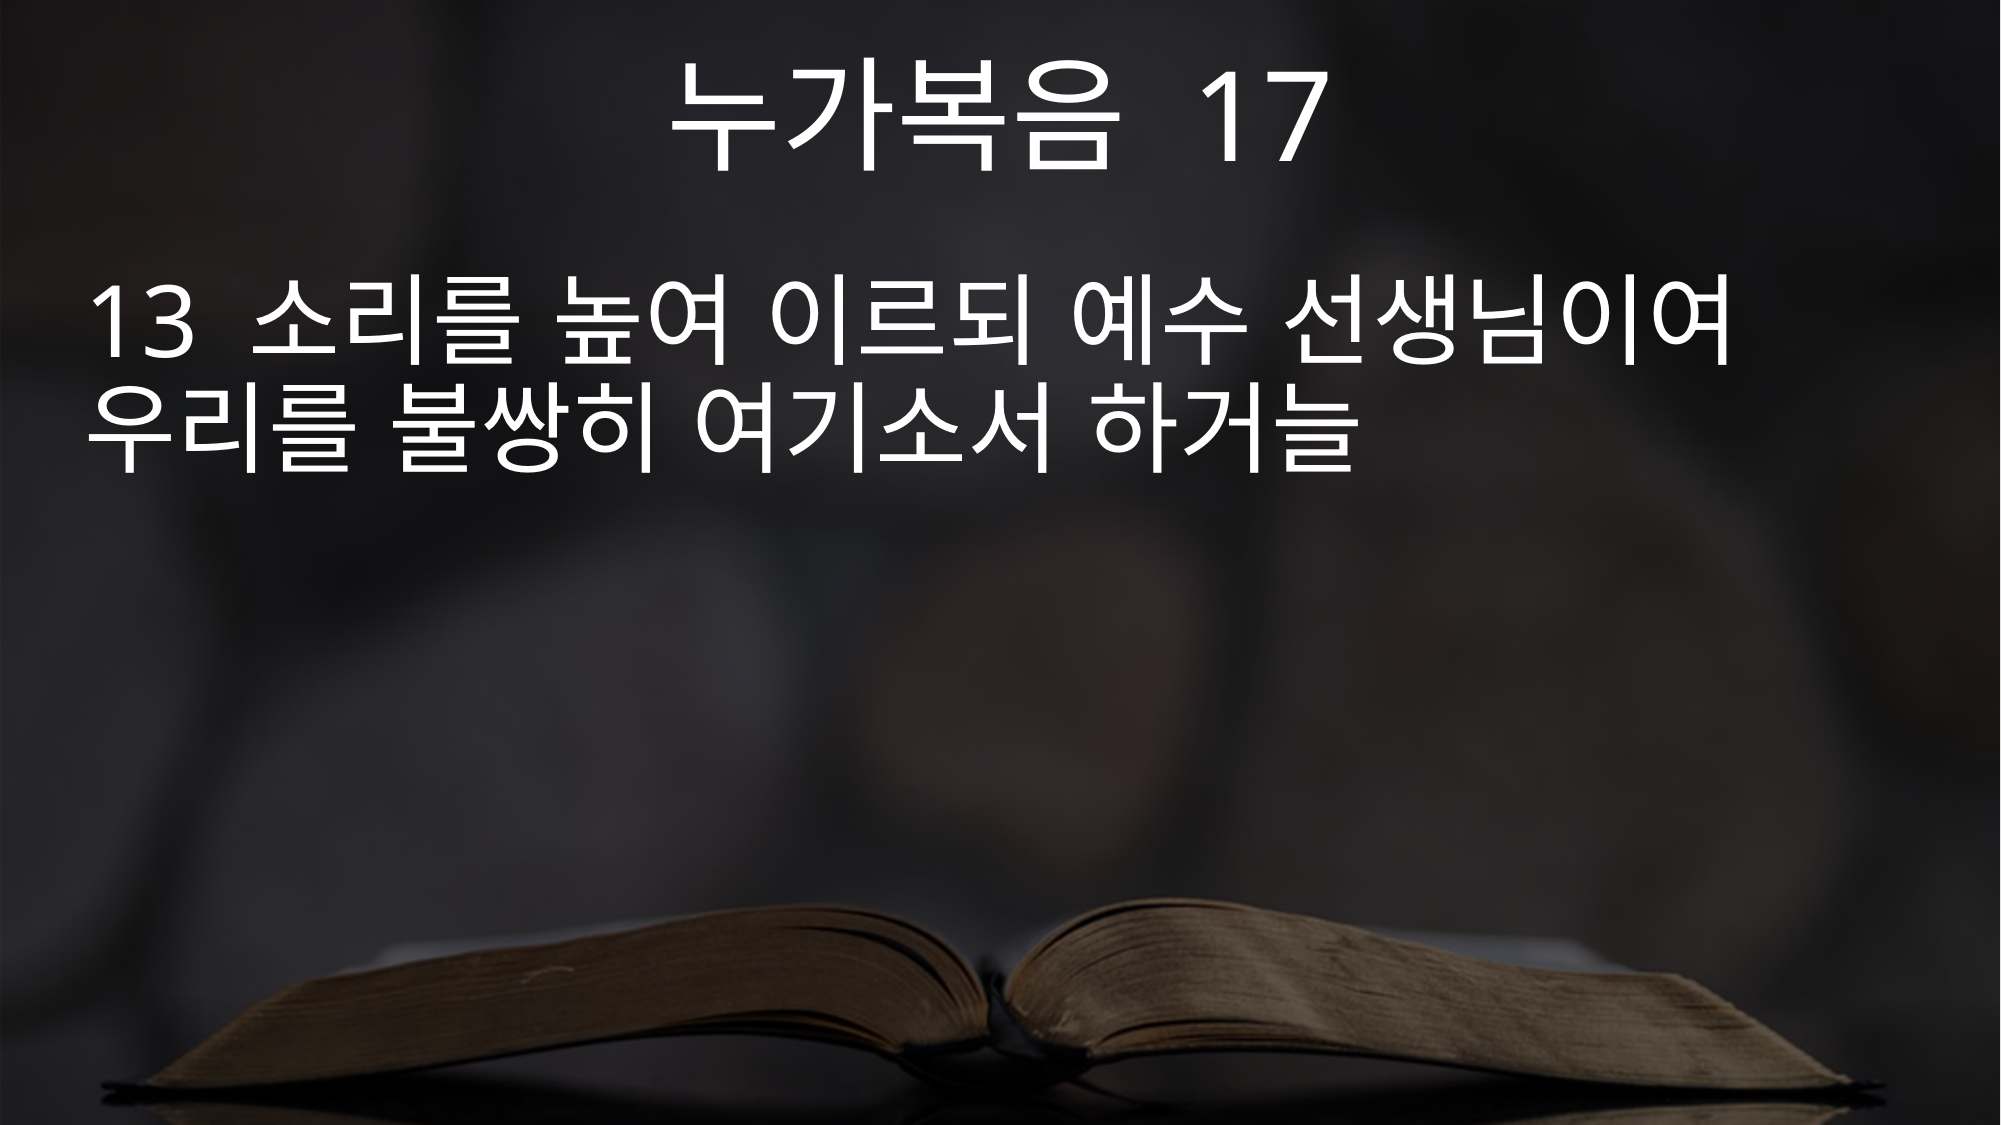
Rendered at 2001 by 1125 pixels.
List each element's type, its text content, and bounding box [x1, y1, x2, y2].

picture [0, 0, 2001, 1125]
footer 누가복음 17 [0, 32, 2000, 192]
list 13 소리를 높여 이르되 예수 선생님이여 우리를 불쌍히 여기소서 하거늘 [69, 263, 1953, 423]
